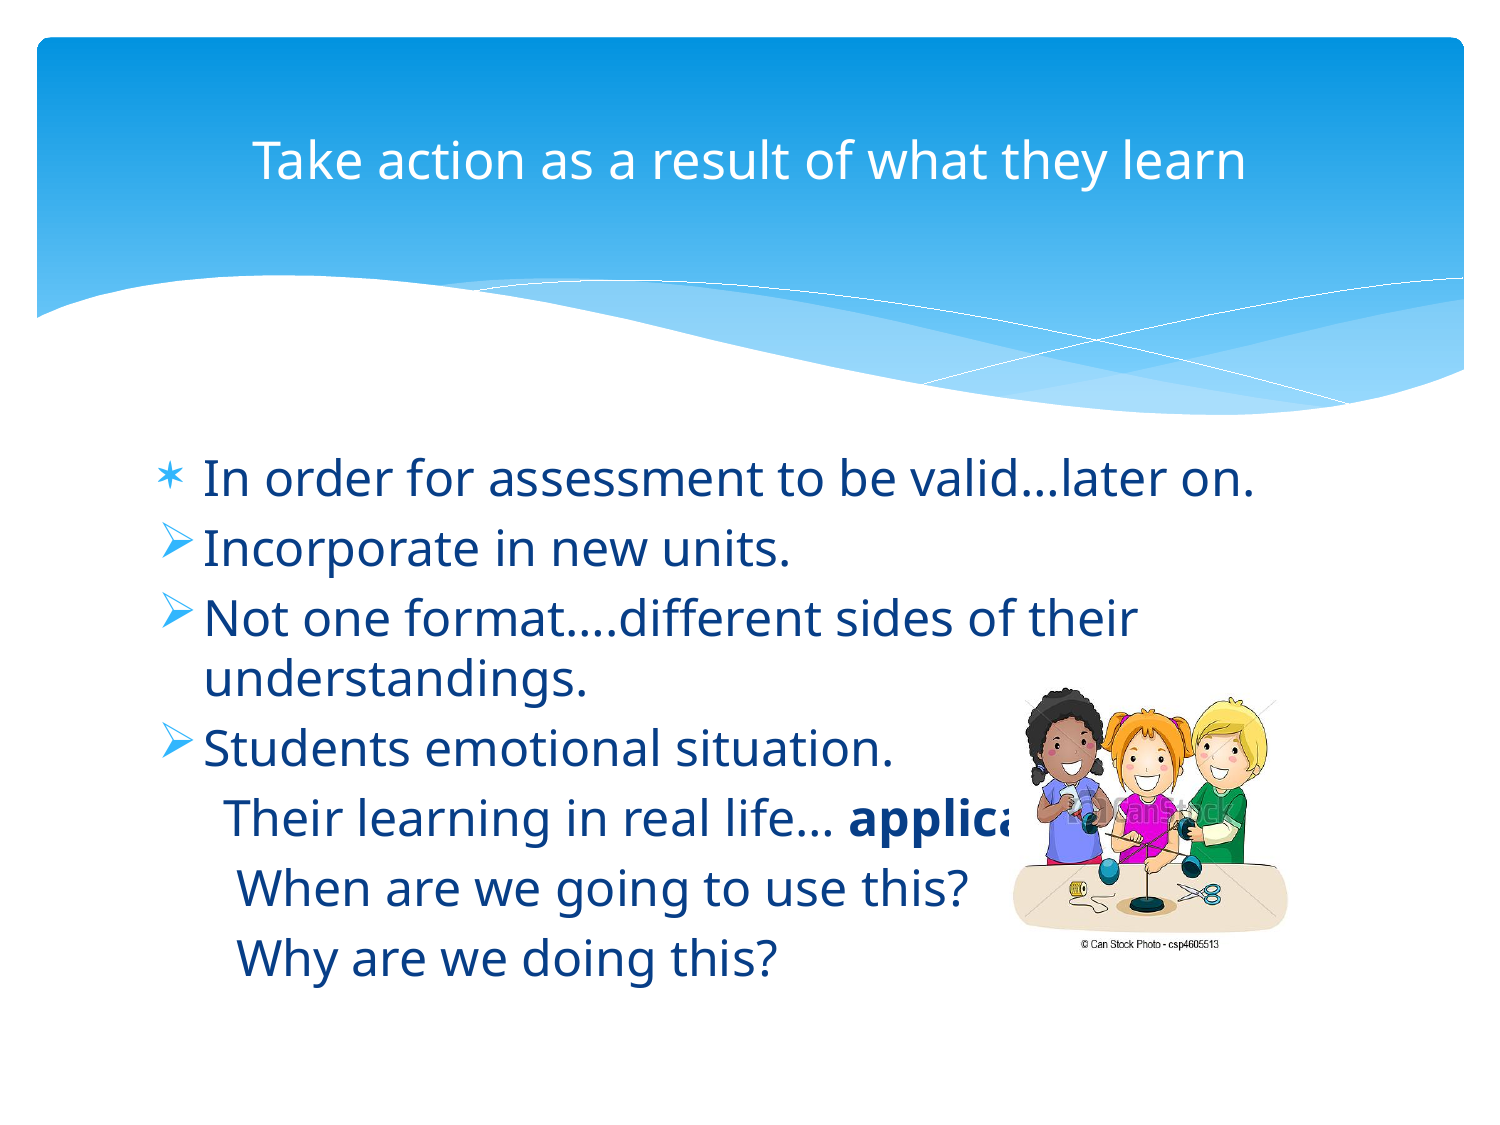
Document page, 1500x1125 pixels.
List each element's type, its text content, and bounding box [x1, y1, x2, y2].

list In order for assessment to be valid…later on. Incorporate in new units. Not one format….different sides of their understandings. Students emotional situation. Their learning in real life… application When are we going to use this? Why are we doing this? [143, 438, 1359, 1005]
picture [1009, 680, 1291, 951]
title Take action as a result of what they learn [75, 55, 1425, 261]
